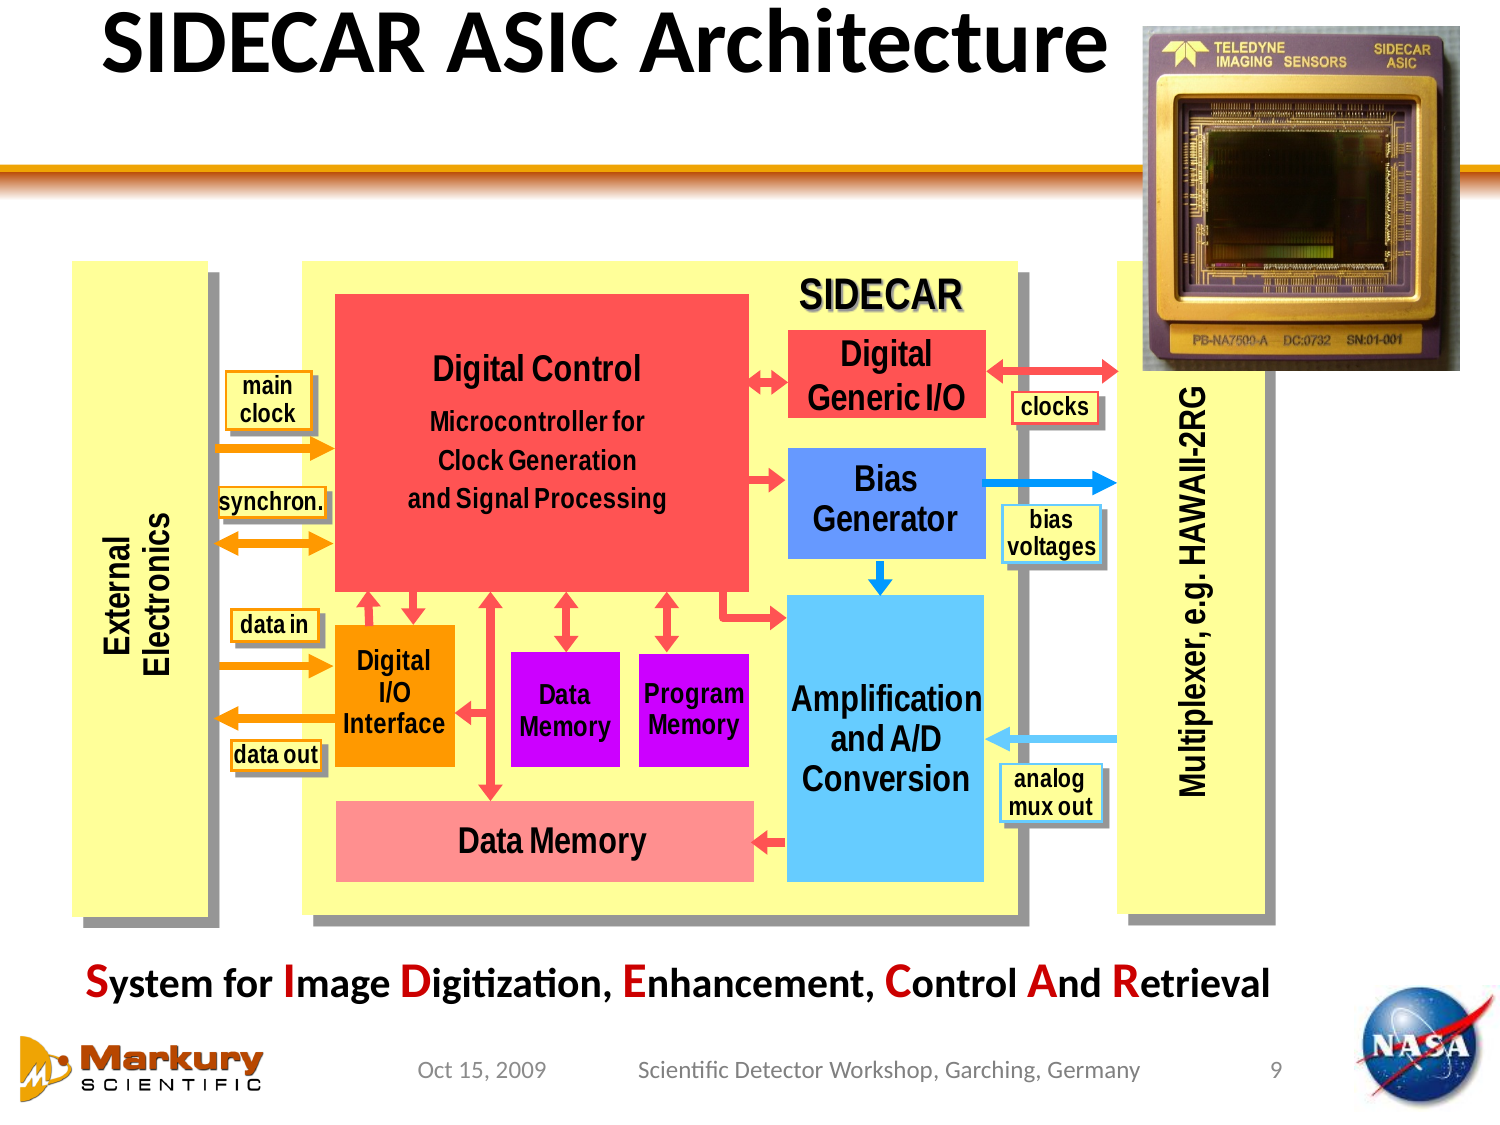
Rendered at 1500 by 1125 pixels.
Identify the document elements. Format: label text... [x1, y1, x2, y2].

picture [70, 25, 1461, 929]
text_box System for Image Digitization, Enhancement, Control And Retrieval [85, 947, 1287, 1008]
title SIDECAR ASIC Architecture [77, 26, 1136, 155]
slide_number 9 [1233, 1038, 1319, 1099]
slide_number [402, 1038, 591, 1099]
footer Scientific Detector Workshop, Garching, Germany [591, 1038, 1188, 1099]
picture [17, 1033, 267, 1105]
picture [1354, 985, 1500, 1112]
